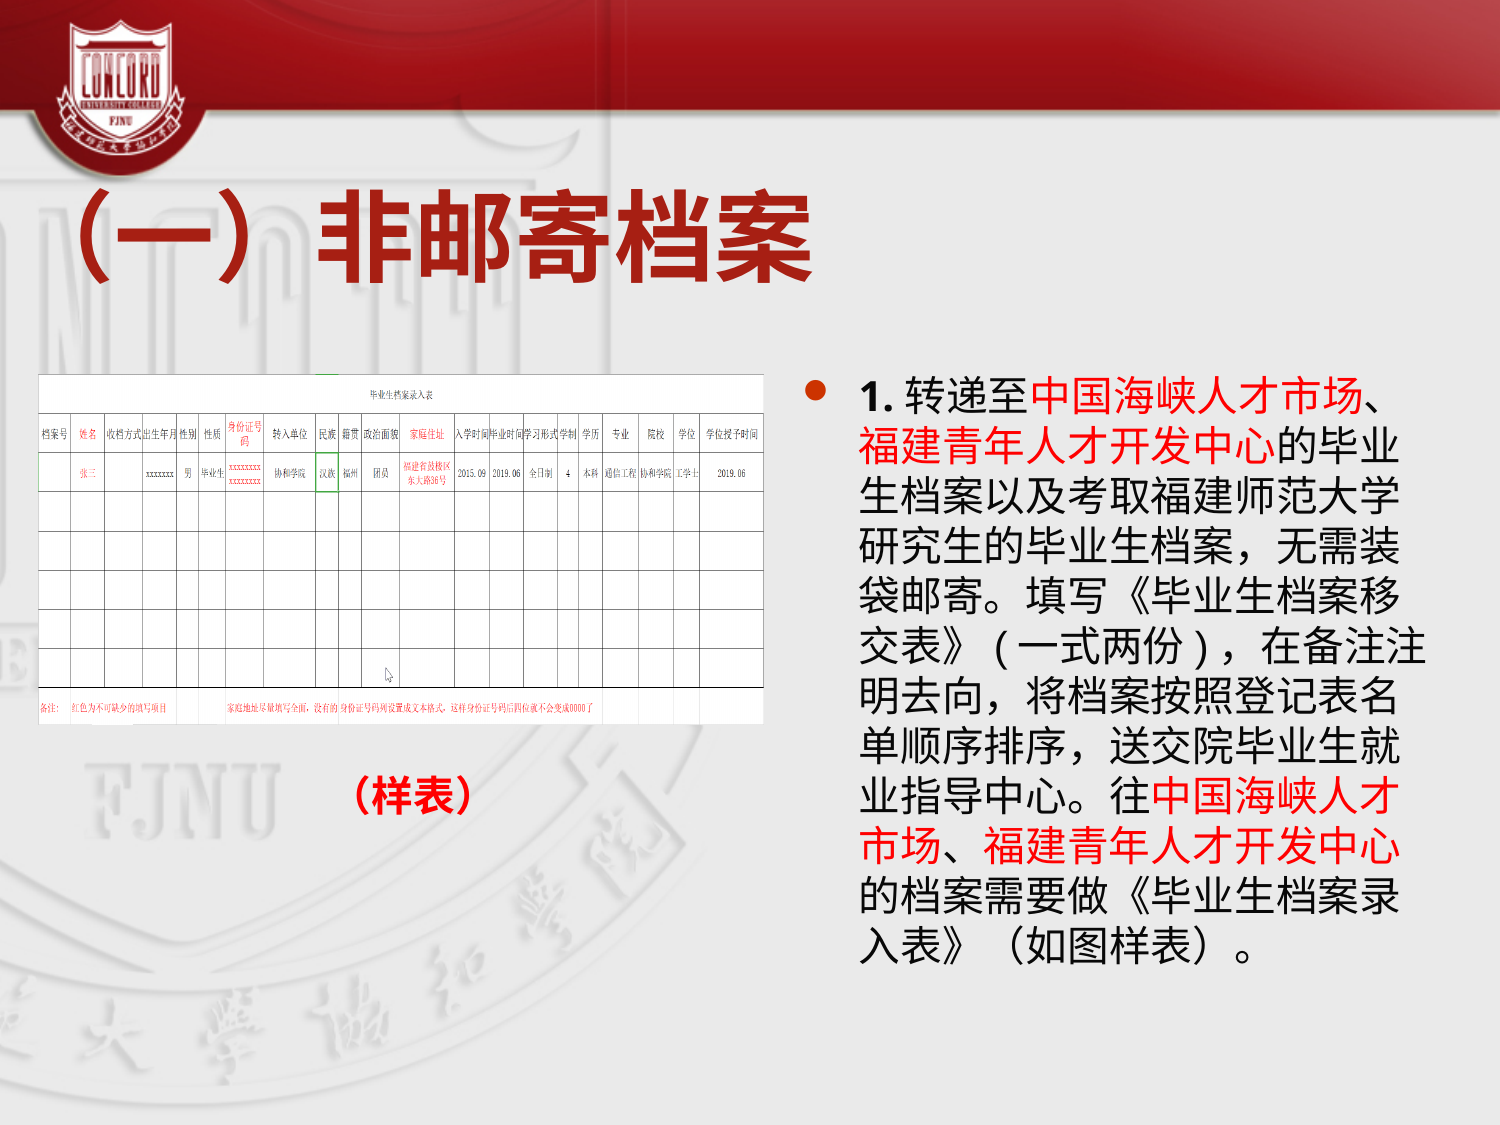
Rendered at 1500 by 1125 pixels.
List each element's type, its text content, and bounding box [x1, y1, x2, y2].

picture [0, 0, 1500, 1125]
list 1.转递至中国海峡人才市场、福建青年人才开发中心的毕业生档案以及考取福建师范大学研究生的毕业生档案，无需装袋邮寄。填写《毕业生档案移交表》(一式两份)，在备注注明去向，将档案按照登记表名单顺序排序，送交院毕业生就业指导中心。往中国海峡人才市场、福建青年人才开发中心的档案需要做《毕业生档案录入表》（如图样表）。 [787, 362, 1451, 1089]
title （一）非邮寄档案 [0, 112, 877, 357]
text_box （样表） [230, 760, 572, 829]
